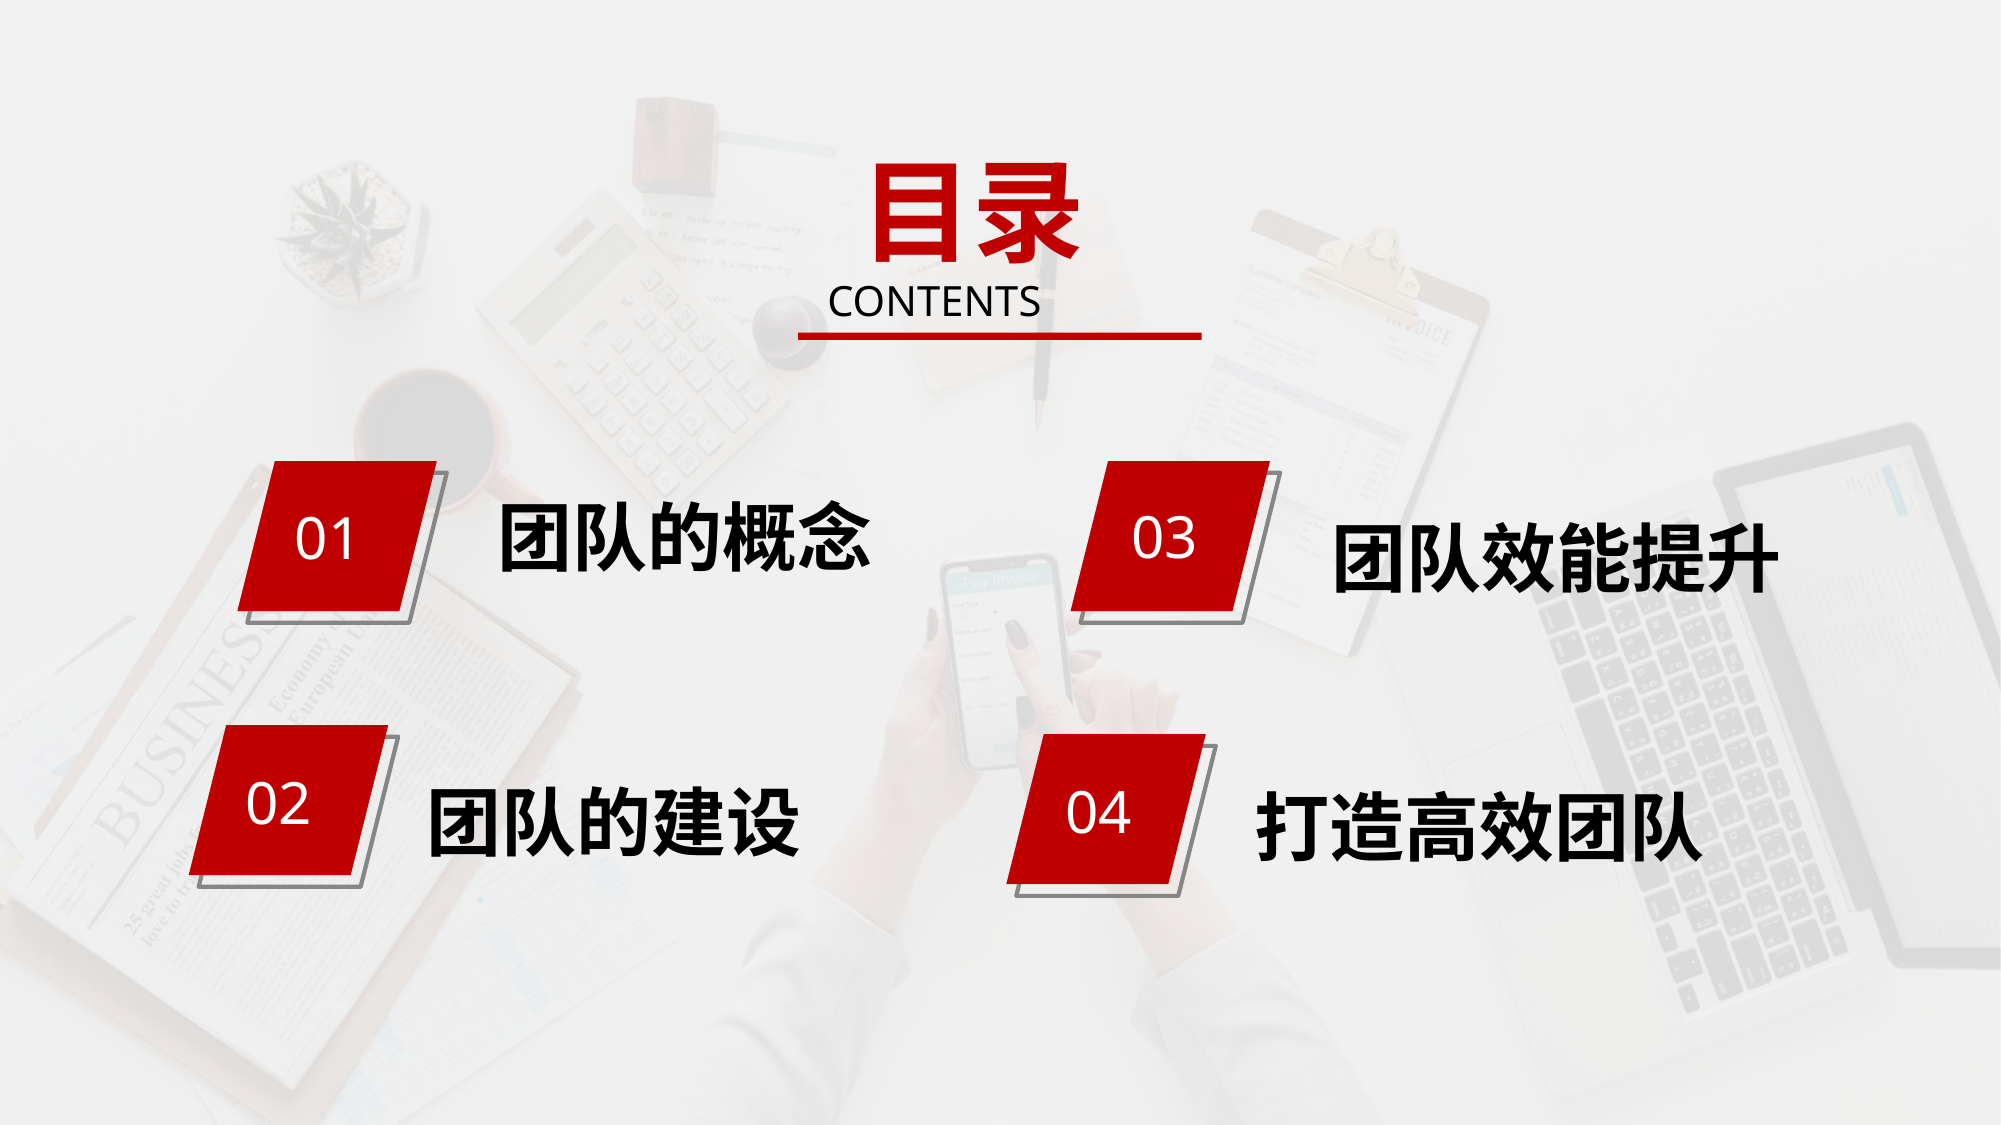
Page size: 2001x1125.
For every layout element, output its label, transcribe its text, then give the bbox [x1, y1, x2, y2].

text_box CONTENTS [812, 266, 1188, 332]
text_box 打造高效团队 [1240, 783, 1735, 879]
text_box [0, 0, 2001, 1125]
text_box 目录 [845, 133, 1155, 266]
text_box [237, 460, 448, 623]
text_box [1070, 460, 1281, 623]
text_box 团队的建设 [411, 778, 907, 874]
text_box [188, 724, 399, 888]
text_box 团队的概念 [483, 493, 978, 590]
text_box 团队效能提升 [1316, 514, 1812, 611]
text_box [796, 330, 1204, 342]
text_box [1006, 733, 1217, 897]
